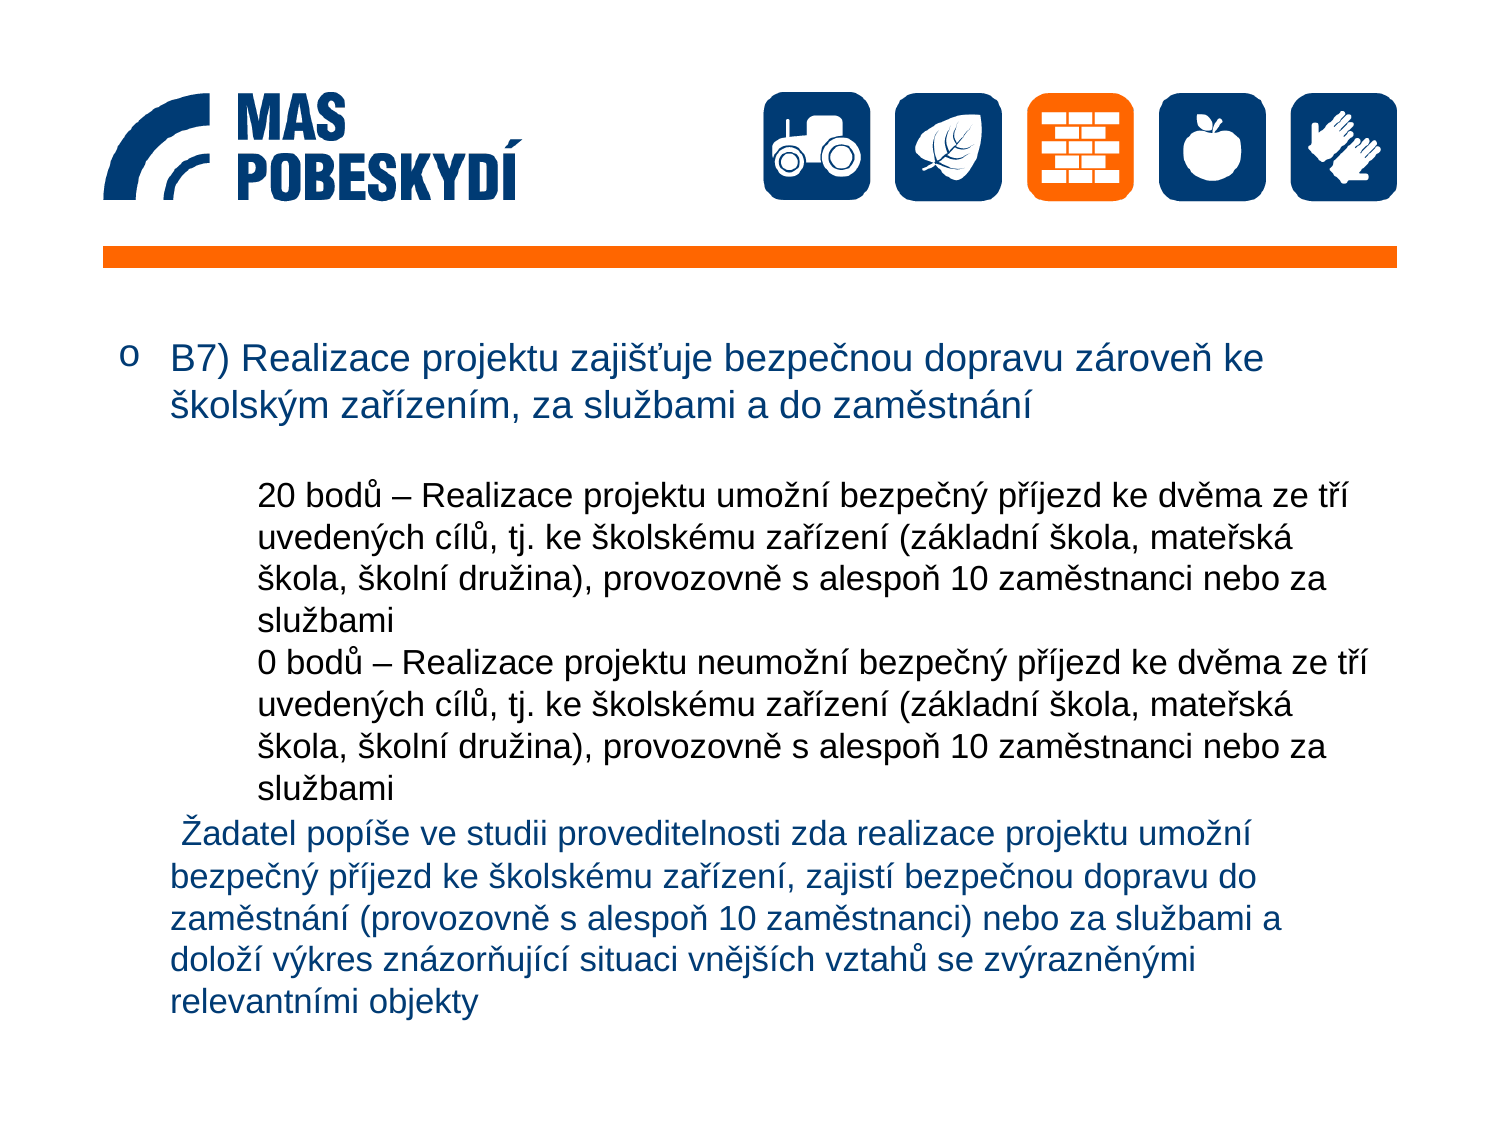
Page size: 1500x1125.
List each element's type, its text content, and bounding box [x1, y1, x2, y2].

picture [103, 92, 1397, 268]
subtitle B7) Realizace projektu zajišťuje bezpečnou dopravu zároveň ke školským zařízením, za službami a do zaměstnání 20 bodů – Realizace projektu umožní bezpečný příjezd ke dvěma ze tří uvedených cílů, tj. ke školskému zařízení (základní škola, mateřská škola, školní družina), provozovně s alespoň 10 zaměstnanci nebo za službami 0 bodů – Realizace projektu neumožní bezpečný příjezd ke dvěma ze tří uvedených cílů, tj. ke školskému zařízení (základní škola, mateřská škola, školní družina), provozovně s alespoň 10 zaměstnanci nebo za službami Žadatel popíše ve studii proveditelnosti zda realizace projektu umožní bezpečný příjezd ke školskému zařízení, zajistí bezpečnou dopravu do zaměstnání (provozovně s alespoň 10 zaměstnanci) nebo za službami a doloží výkres znázorňující situaci vnějších vztahů se zvýrazněnými relevantními objekty [103, 325, 1397, 1030]
